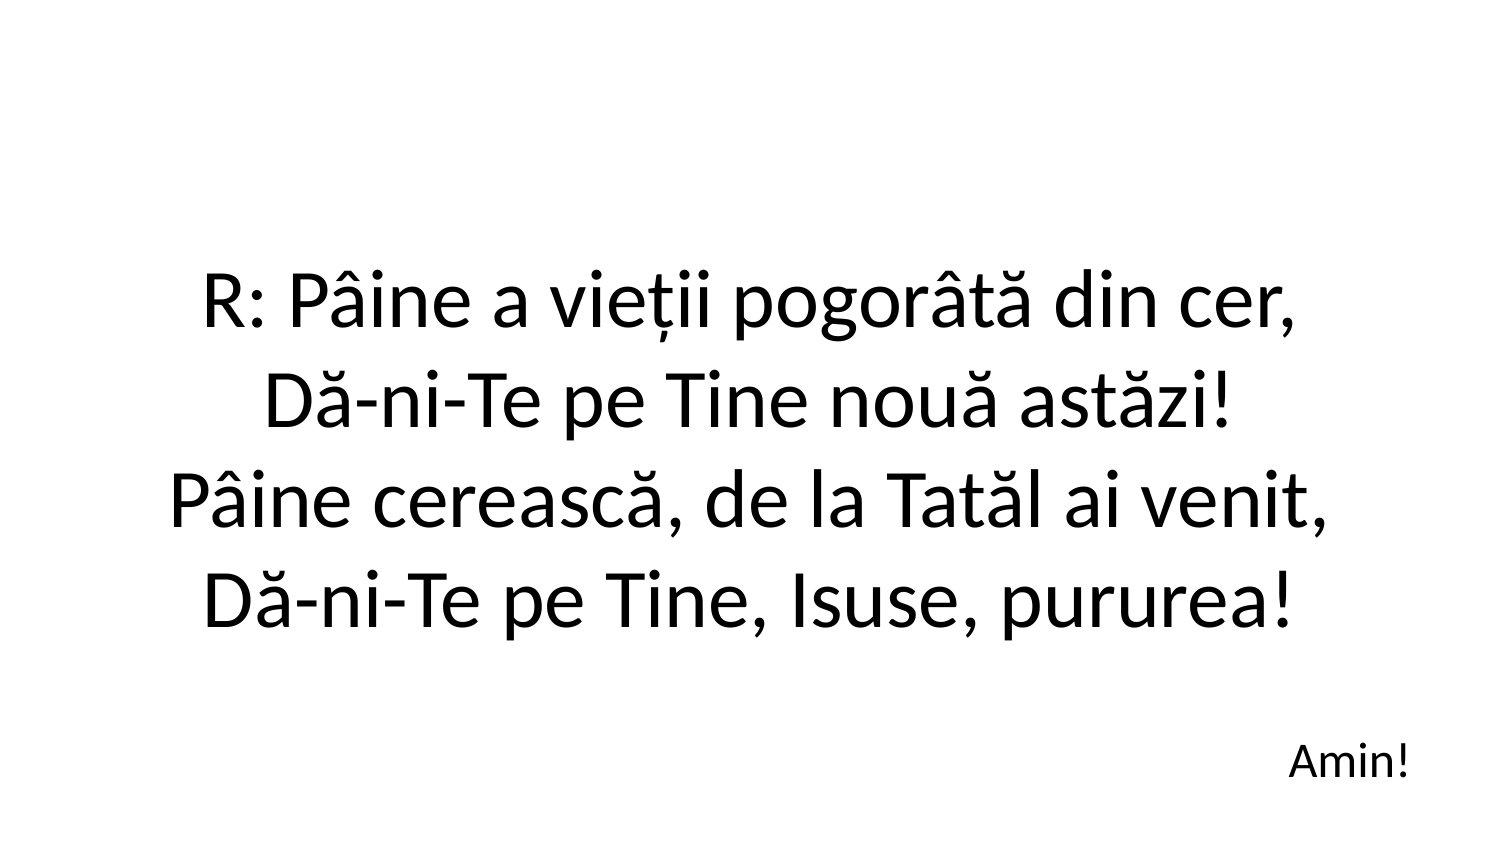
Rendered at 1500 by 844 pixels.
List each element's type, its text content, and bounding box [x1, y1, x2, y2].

text_box Amin! [1273, 674, 1427, 795]
text_box R: Pâine a vieții pogorâtă din cer, Dă-ni-Te pe Tine nouă astăzi! Pâine cerească, de la Tatăl ai venit, Dă-ni-Te pe Tine, Isuse, pururea! [153, 192, 1347, 652]
